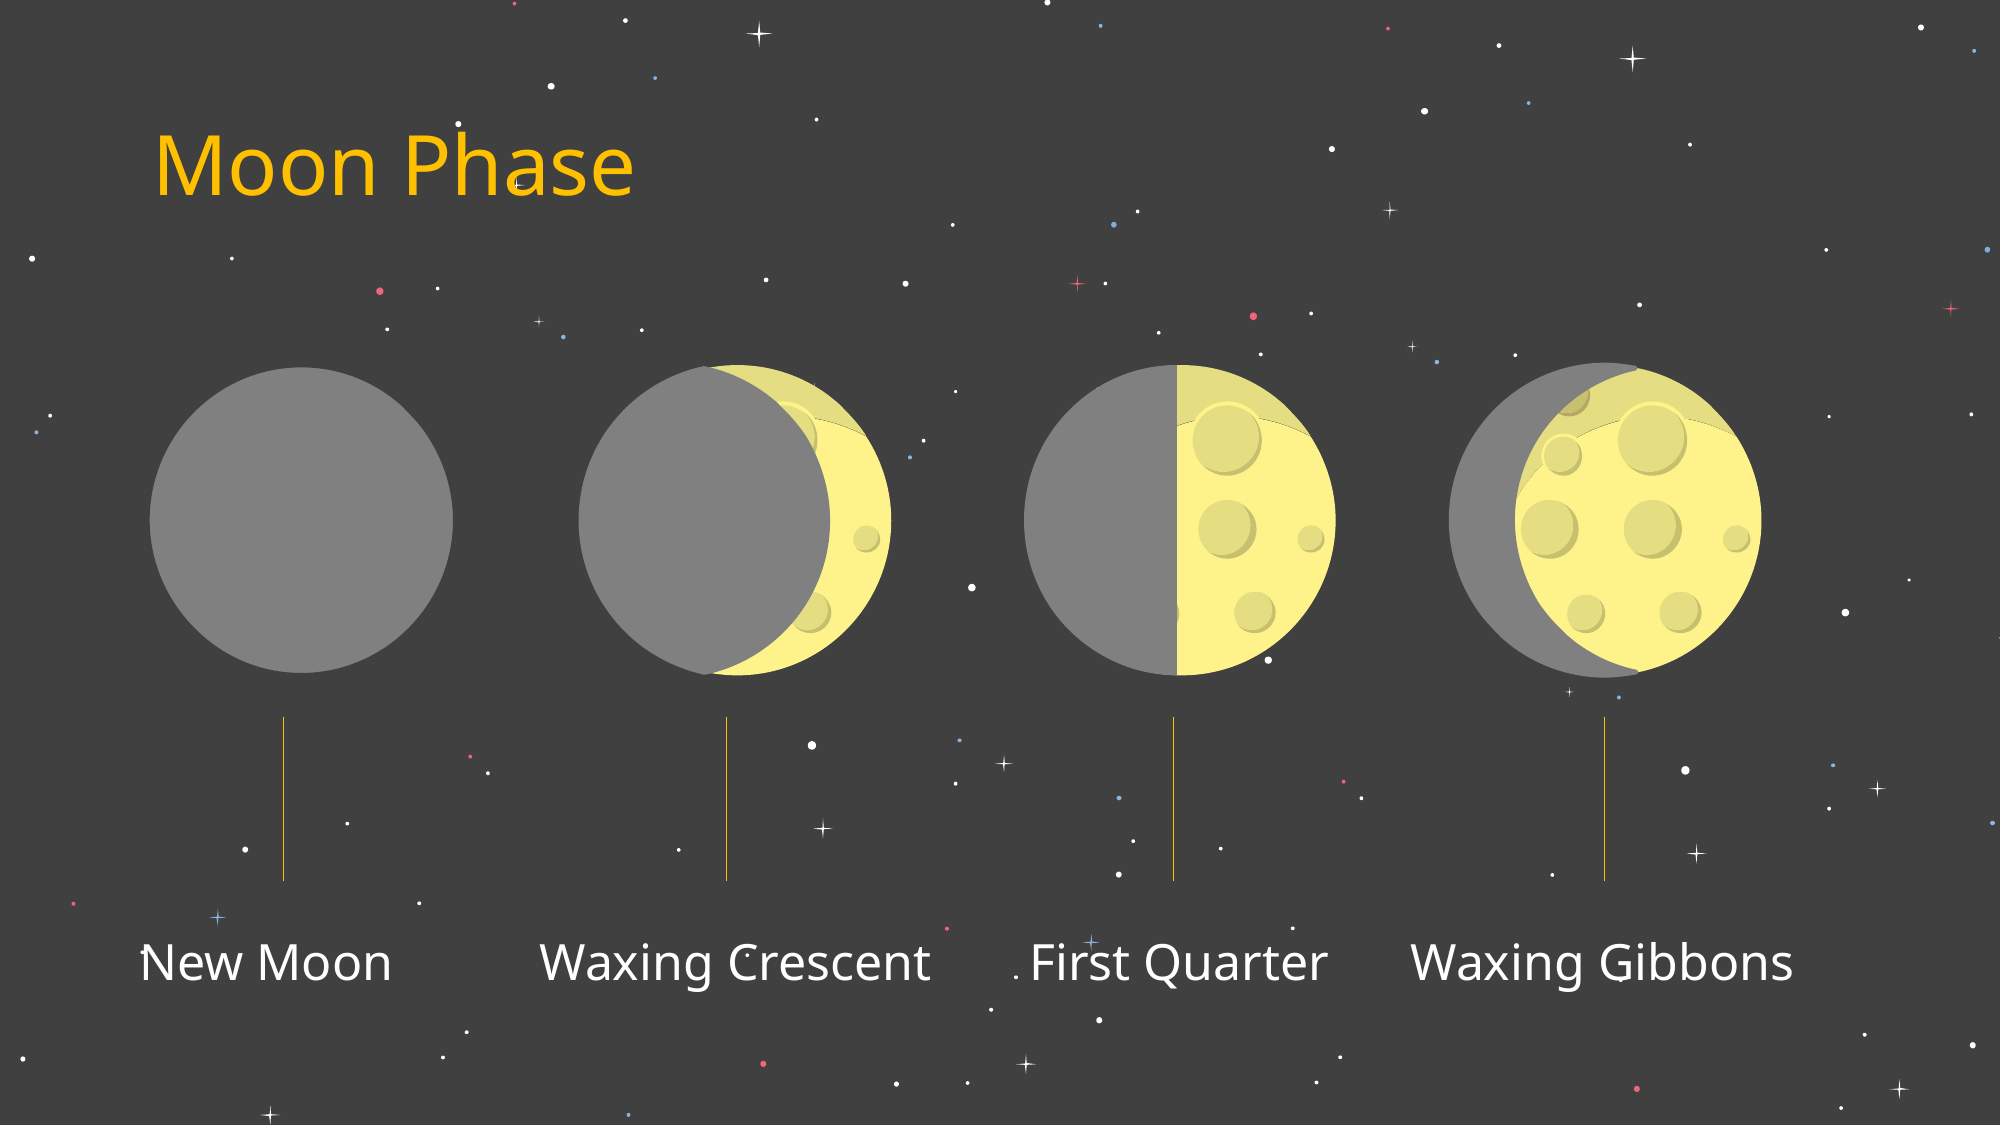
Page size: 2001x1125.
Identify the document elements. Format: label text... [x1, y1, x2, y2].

text_box Waxing Crescent [524, 922, 947, 998]
text_box First Quarter [1014, 922, 1345, 998]
text_box Waxing Gibbons [1395, 922, 1810, 998]
text_box New Moon [124, 922, 409, 998]
title Moon Phase [137, 59, 1863, 278]
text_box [147, 364, 1762, 676]
